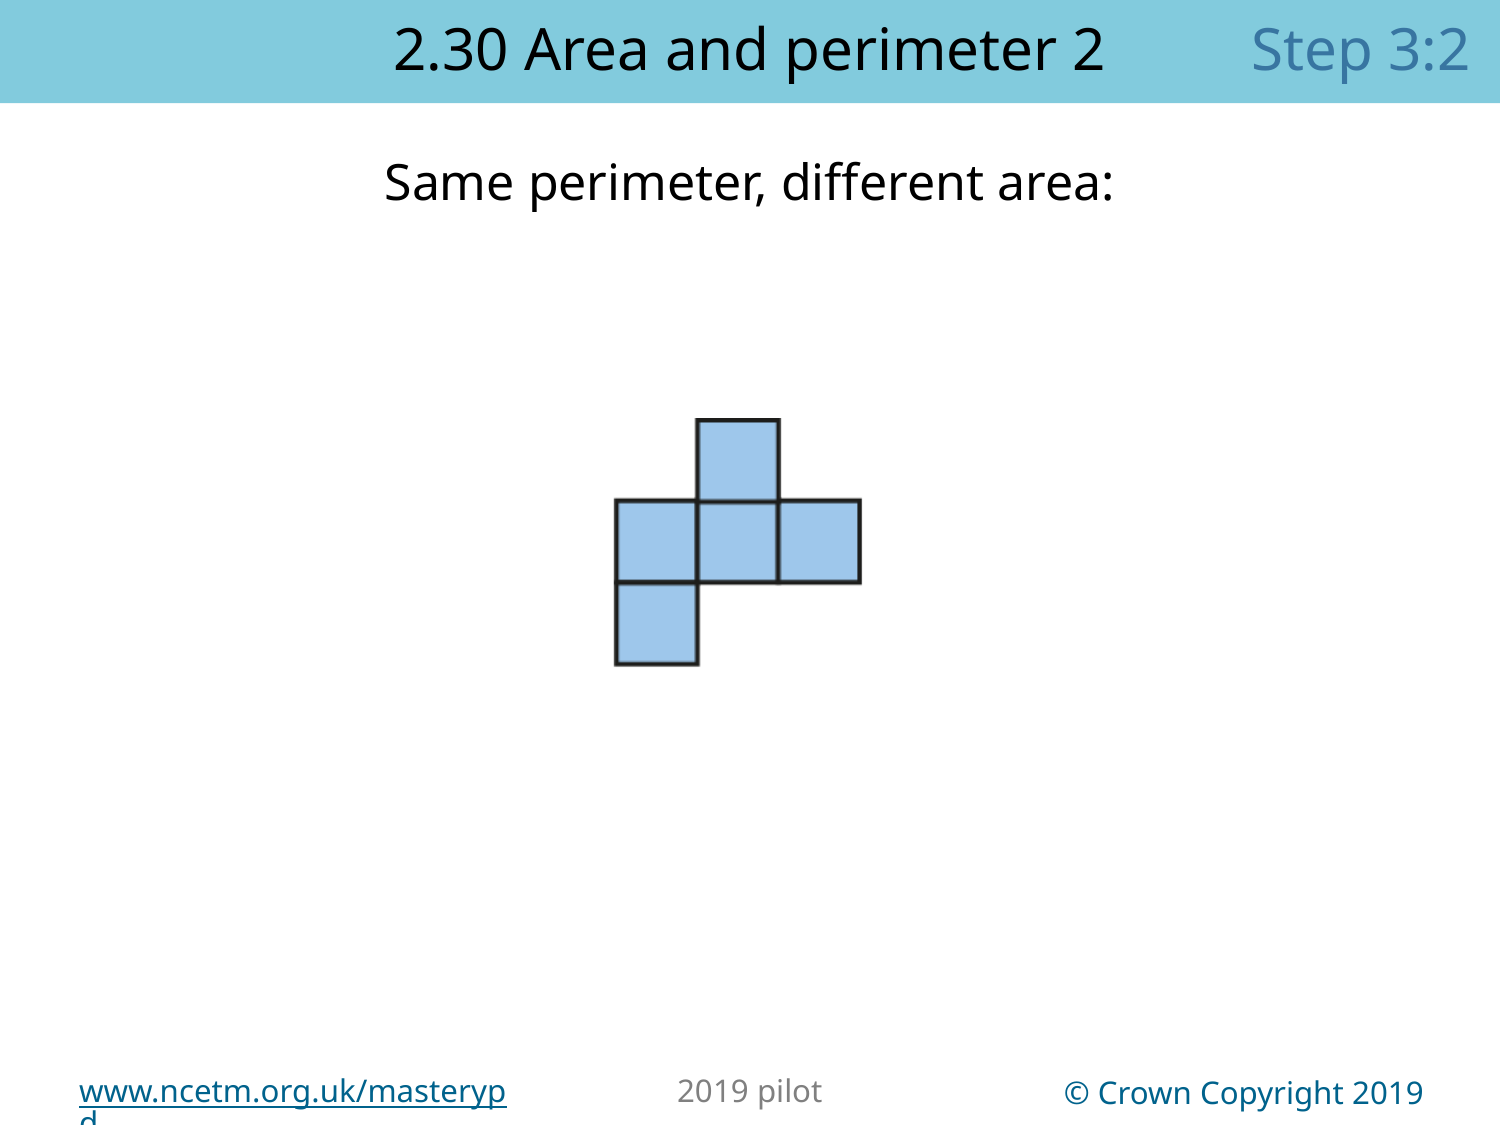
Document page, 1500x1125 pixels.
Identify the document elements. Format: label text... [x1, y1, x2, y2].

picture [101, 418, 1399, 707]
text_box Same perimeter, different area: [45, 143, 1455, 218]
list Step 3:2 [0, 0, 1500, 104]
